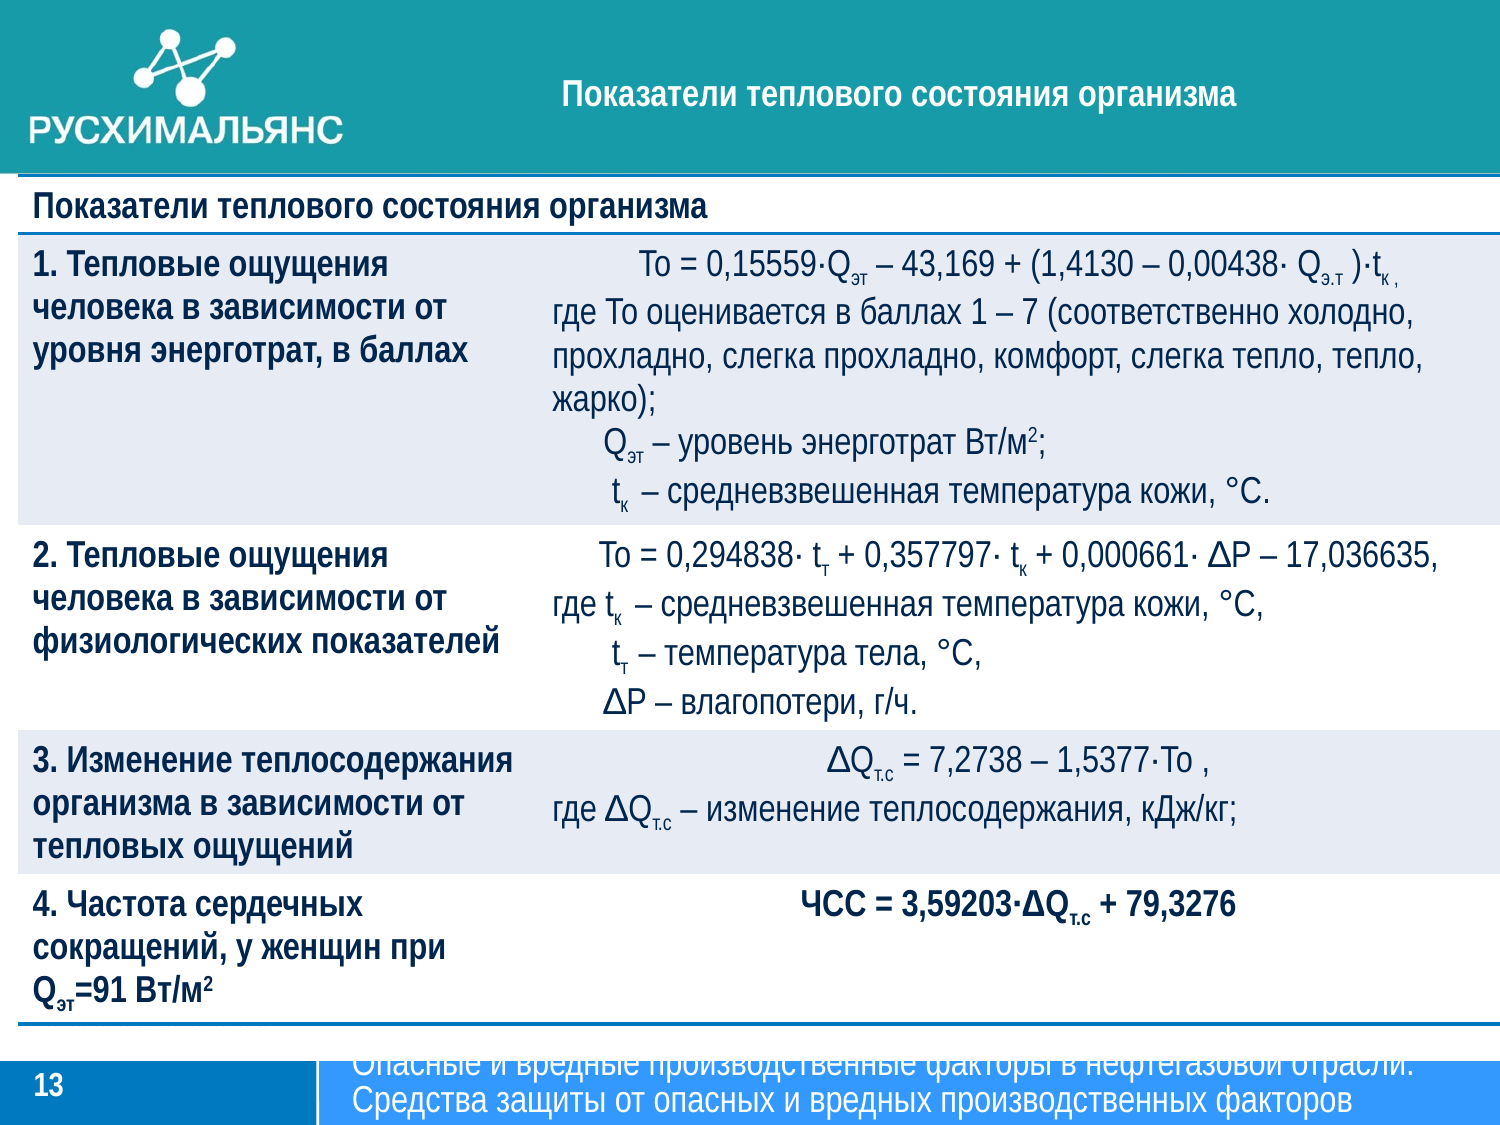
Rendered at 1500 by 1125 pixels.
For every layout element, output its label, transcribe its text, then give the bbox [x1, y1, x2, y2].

slide_number 12 [33, 1068, 278, 1122]
picture [0, 0, 1500, 1061]
footer Опасные и вредные производственные факторы в нефтегазовой отрасли. Средства защиты от опасных и вредных производственных факторов [351, 1067, 1500, 1122]
